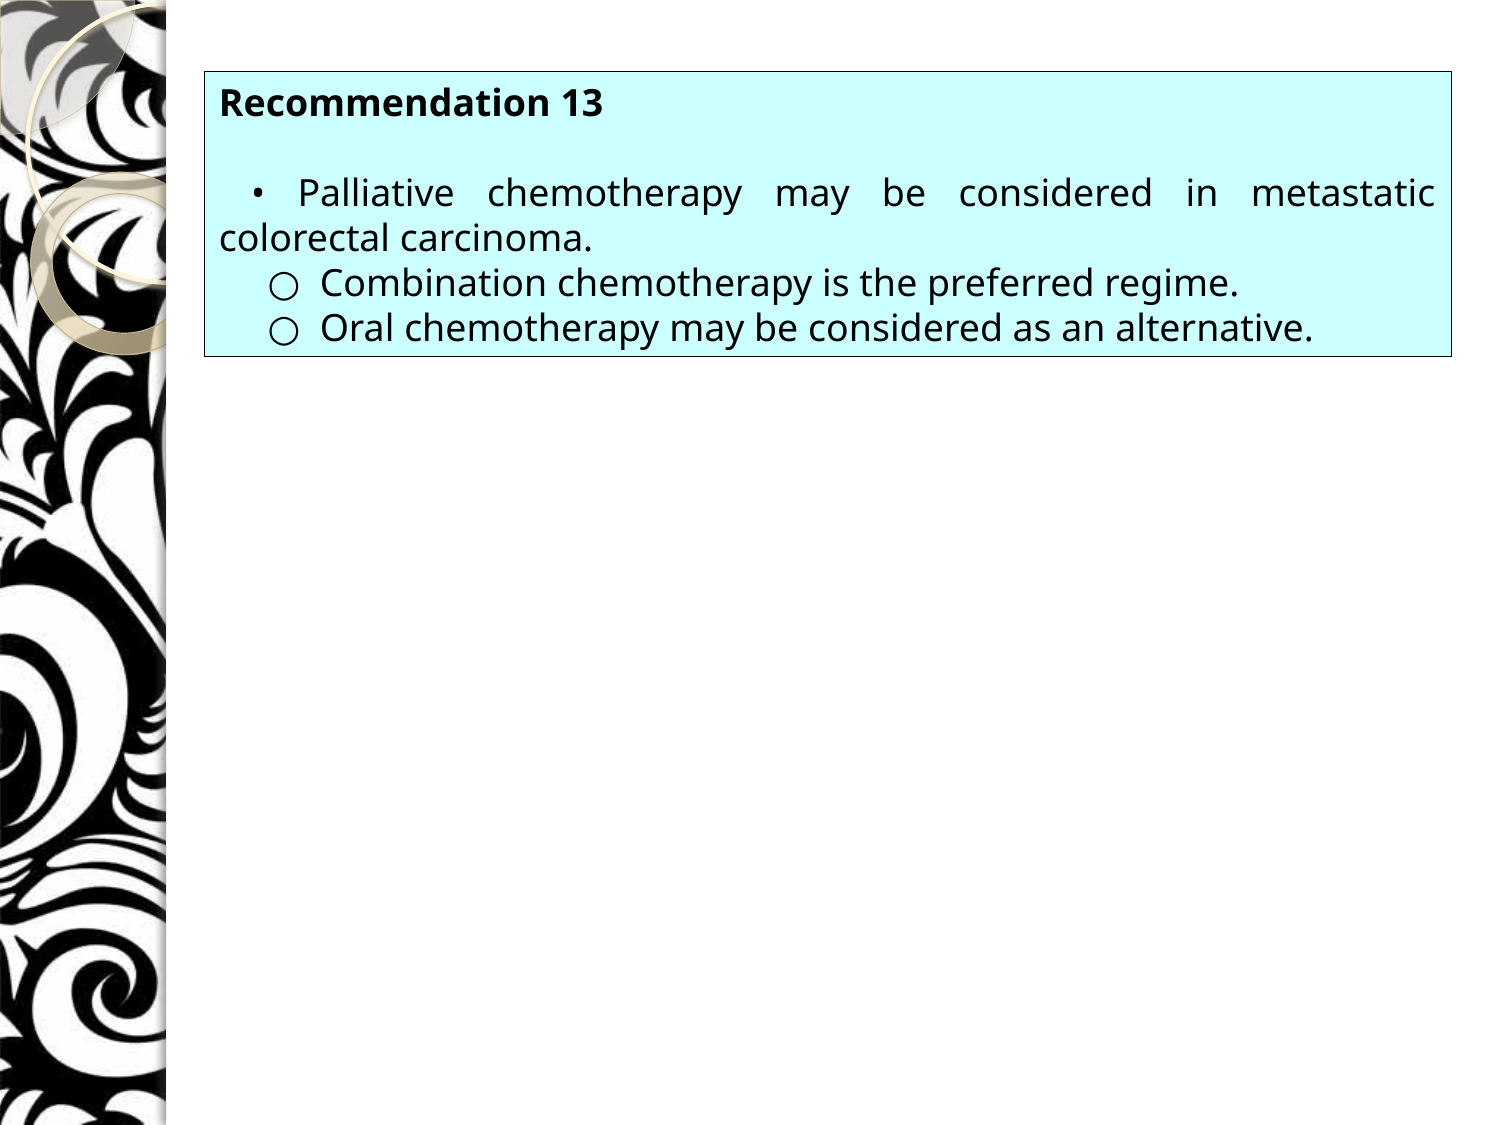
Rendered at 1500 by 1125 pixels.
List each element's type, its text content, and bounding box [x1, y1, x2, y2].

picture [136, 0, 164, 4]
text_box Recommendation 13 • Palliative chemotherapy may be considered in metastatic colorectal carcinoma. ○ Combination chemotherapy is the preferred regime. ○ Oral chemotherapy may be considered as an alternative. [204, 71, 1452, 357]
picture [53, 241, 160, 332]
picture [62, 195, 160, 280]
picture [0, 134, 166, 1125]
picture [32, 13, 160, 207]
